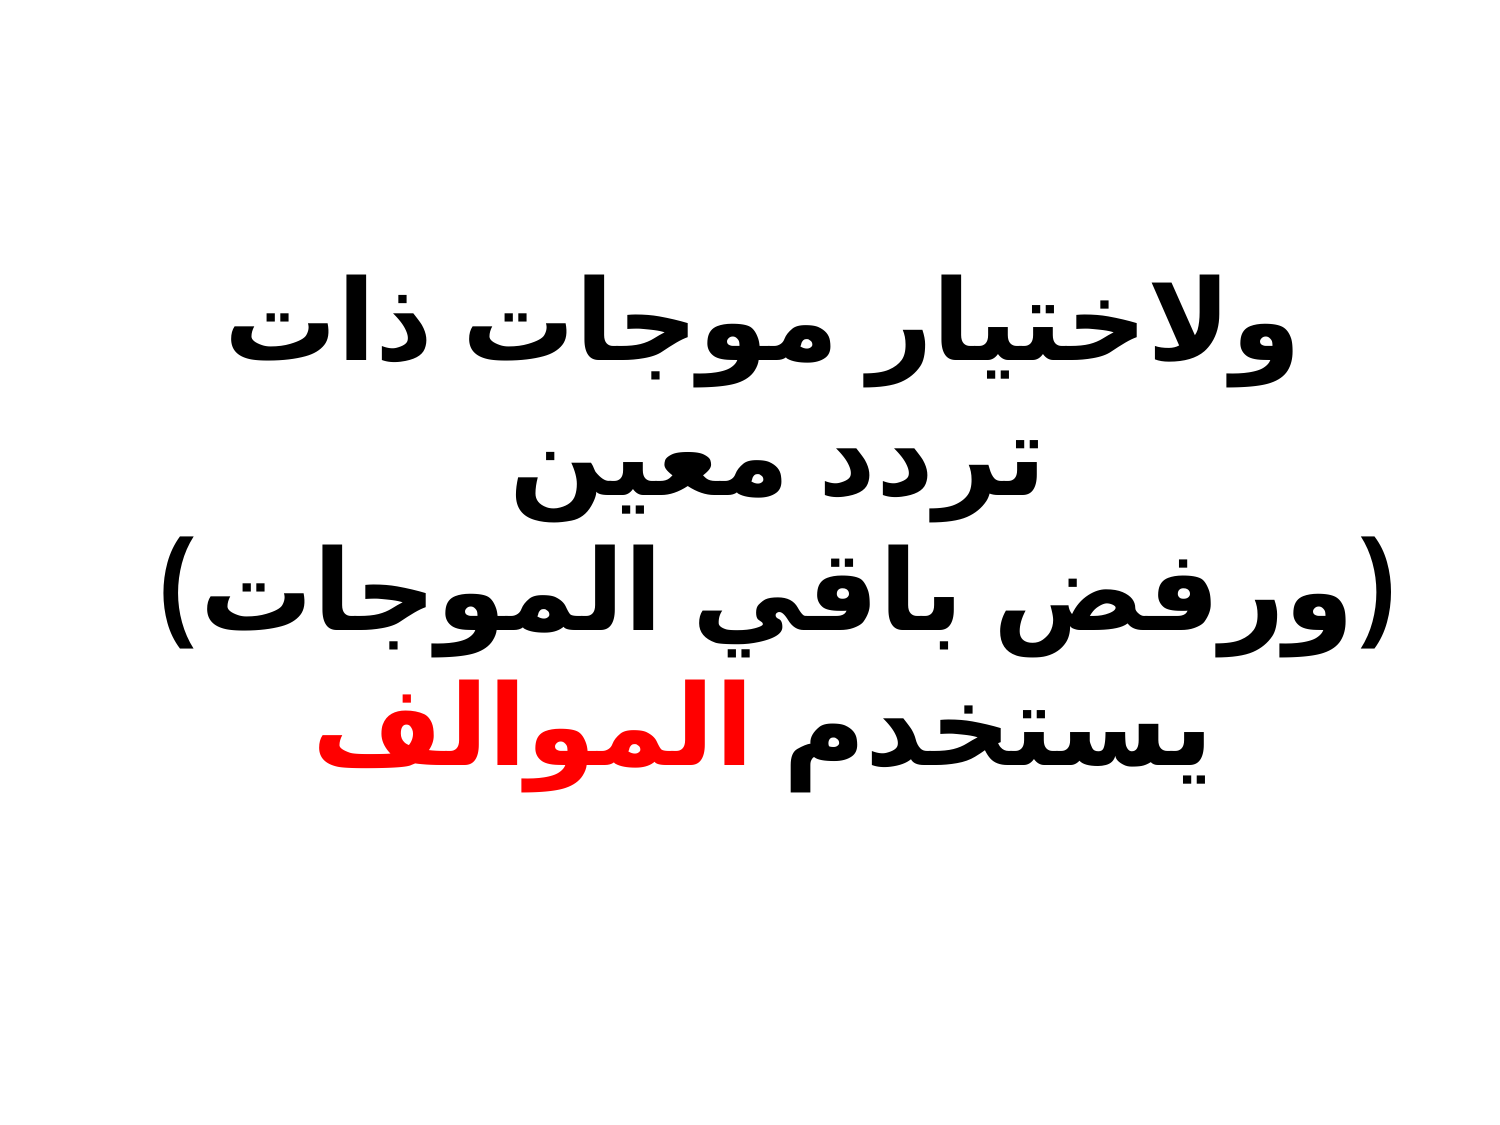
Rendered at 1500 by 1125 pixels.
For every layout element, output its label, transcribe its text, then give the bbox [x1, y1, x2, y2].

list [88, 515, 1439, 1005]
title ولاختيار موجات ذات تردد معين (ورفض باقي الموجات) يستخدم الموالف [88, 491, 1439, 515]
